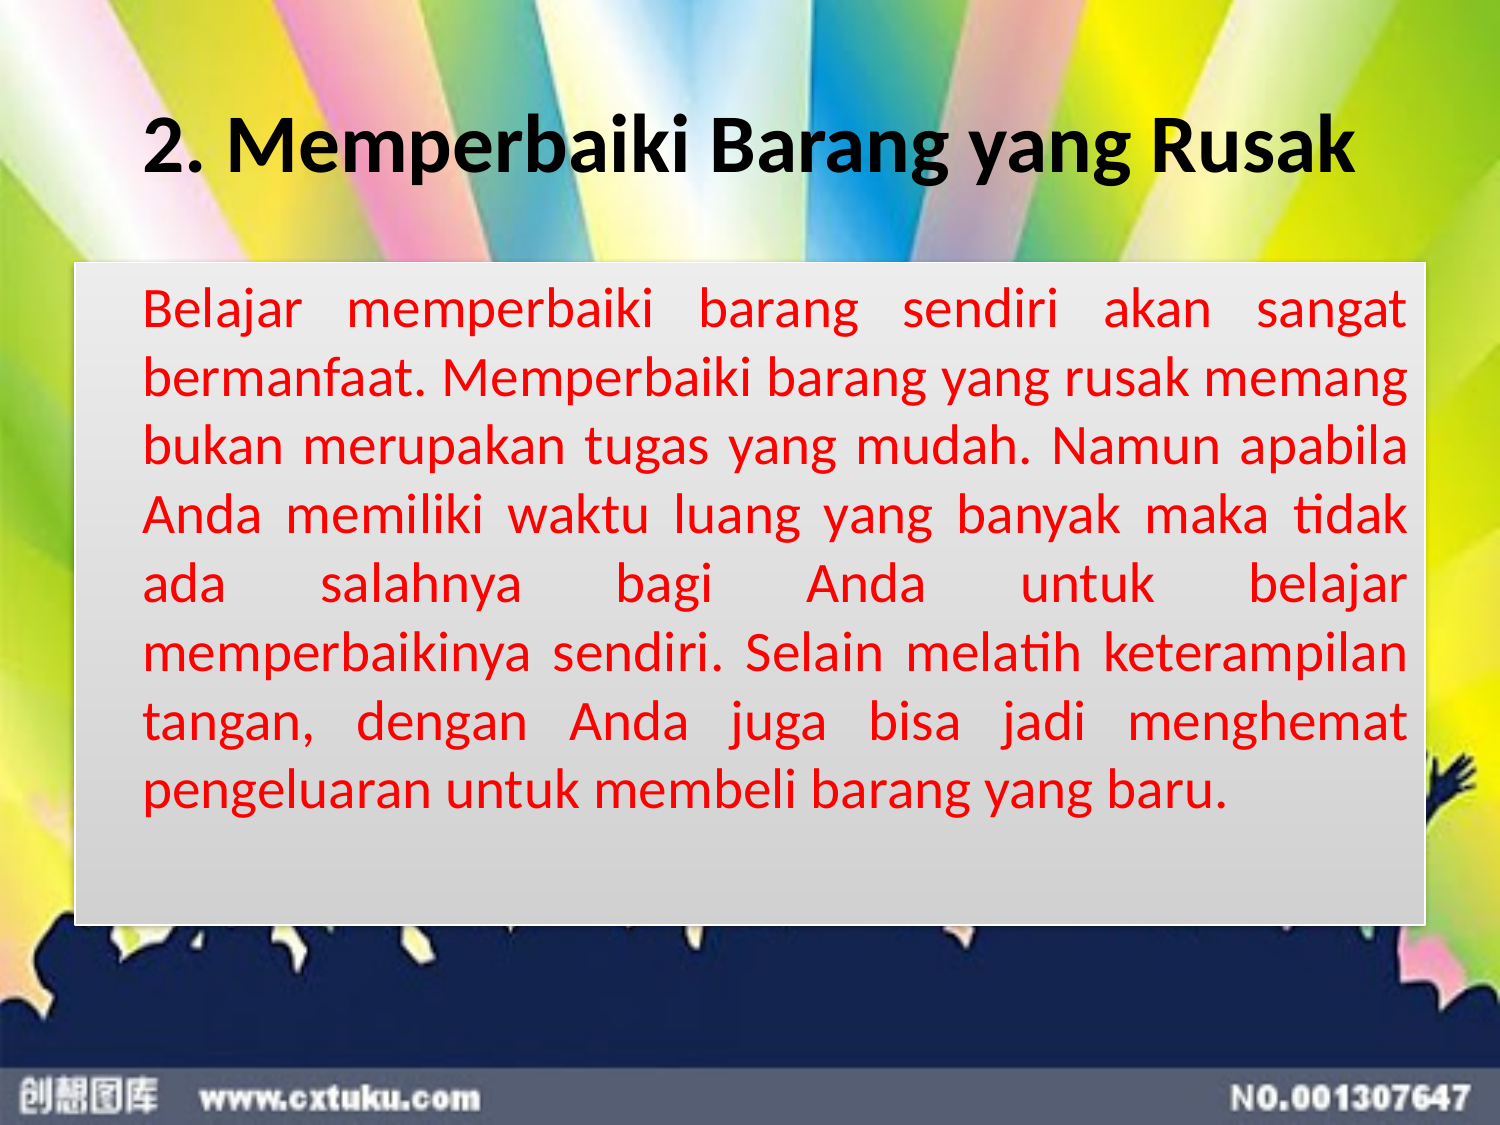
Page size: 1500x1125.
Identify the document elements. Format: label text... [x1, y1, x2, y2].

picture [0, 0, 1500, 1125]
list Belajar memperbaiki barang sendiri akan sangat bermanfaat. Memperbaiki barang yang rusak memang bukan merupakan tugas yang mudah. Namun apabila Anda memiliki waktu luang yang banyak maka tidak ada salahnya bagi Anda untuk belajar memperbaikinya sendiri. Selain melatih keterampilan tangan, dengan Anda juga bisa jadi menghemat pengeluaran untuk membeli barang yang baru. [74, 262, 1426, 926]
title 2. Memperbaiki Barang yang Rusak [75, 45, 1425, 233]
